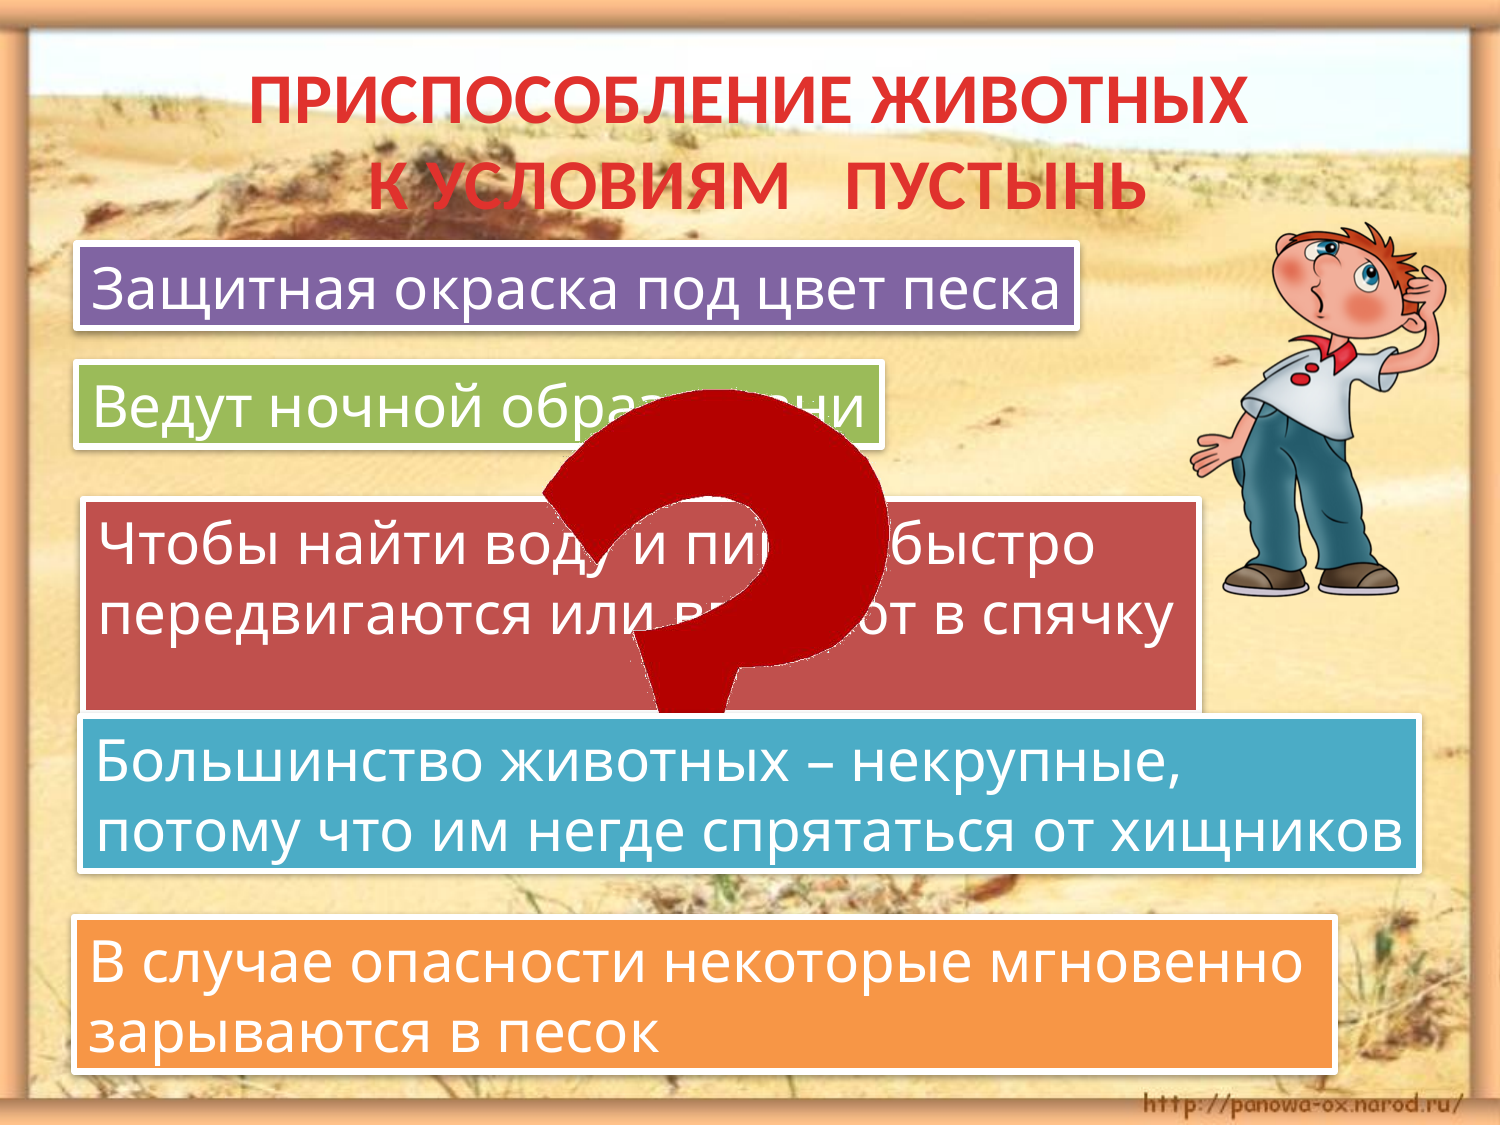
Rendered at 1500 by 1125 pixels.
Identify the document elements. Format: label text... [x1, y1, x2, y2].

text_box В случае опасности некоторые мгновенно зарываются в песок [71, 914, 1338, 1075]
text_box Чтобы найти воду и пищу - быстро передвигаются или впадают в спячку [897, 496, 1202, 711]
text_box Большинство животных – некрупные, потому что им негде спрятаться от хищников [77, 713, 1422, 874]
text_box Ведут ночной образ жизни [73, 359, 885, 450]
picture [0, 0, 1500, 1125]
text_box Защитная окраска под цвет песка [73, 240, 1080, 331]
text_box Чтобы найти воду и пищу - быстро передвигаются или впадают в спячку [80, 496, 532, 711]
title ПРИСПОСОБЛЕНИЕ ЖИВОТНЫХ К УСЛОВИЯМ ПУСТЫНЬ [75, 44, 1425, 232]
